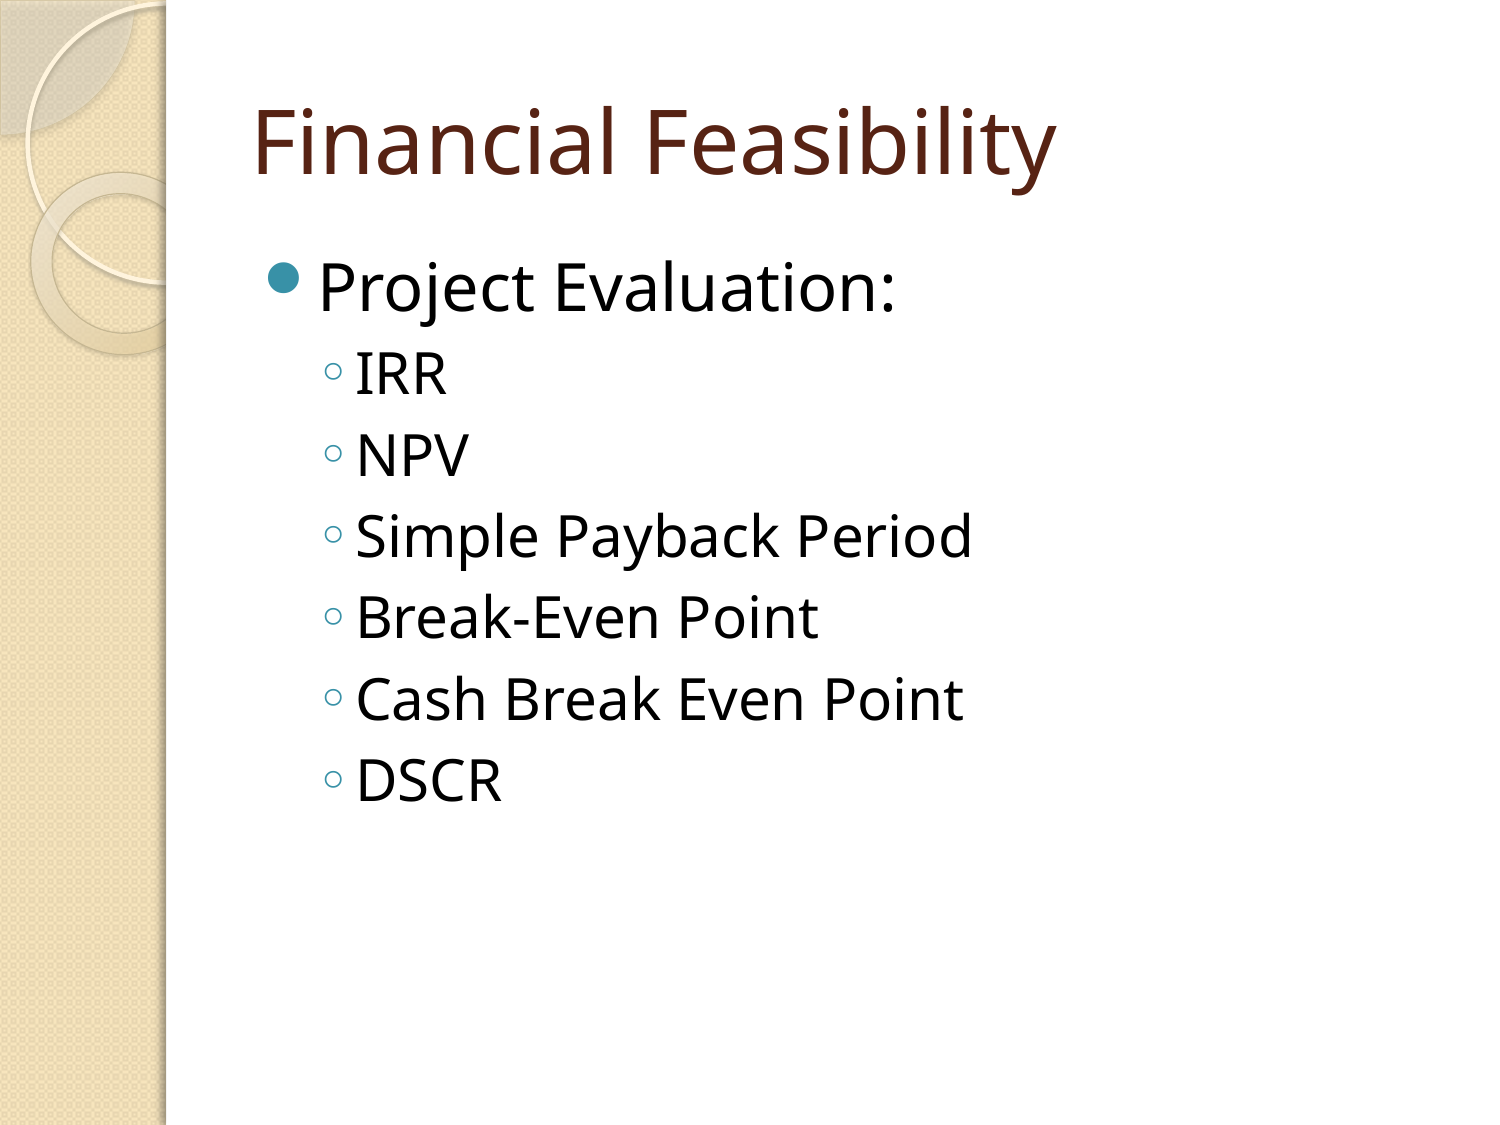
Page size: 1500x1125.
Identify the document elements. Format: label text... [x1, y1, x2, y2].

title Financial Feasibility [235, 45, 1466, 233]
list Project Evaluation: IRR NPV Simple Payback Period Break-Even Point Cash Break Even Point DSCR [235, 237, 1466, 1025]
